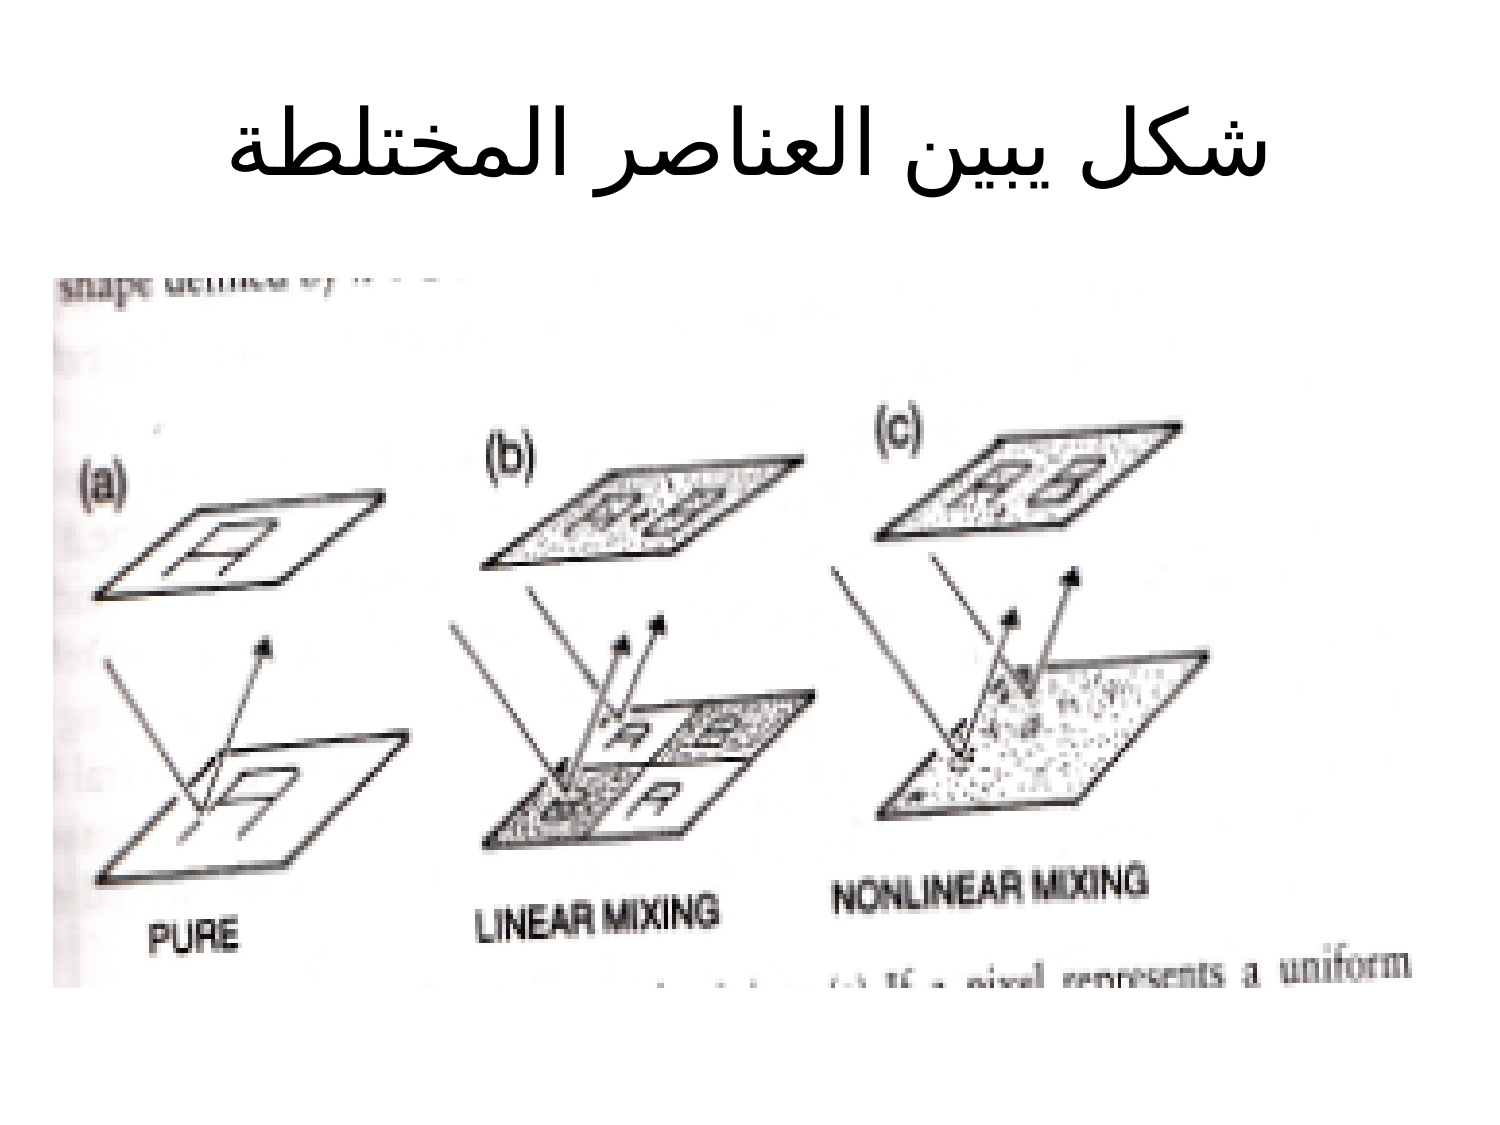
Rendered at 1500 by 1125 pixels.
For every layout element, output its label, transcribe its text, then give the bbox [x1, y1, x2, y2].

title شكل يبين العناصر المختلطة [75, 45, 1425, 233]
picture [52, 278, 1424, 988]
